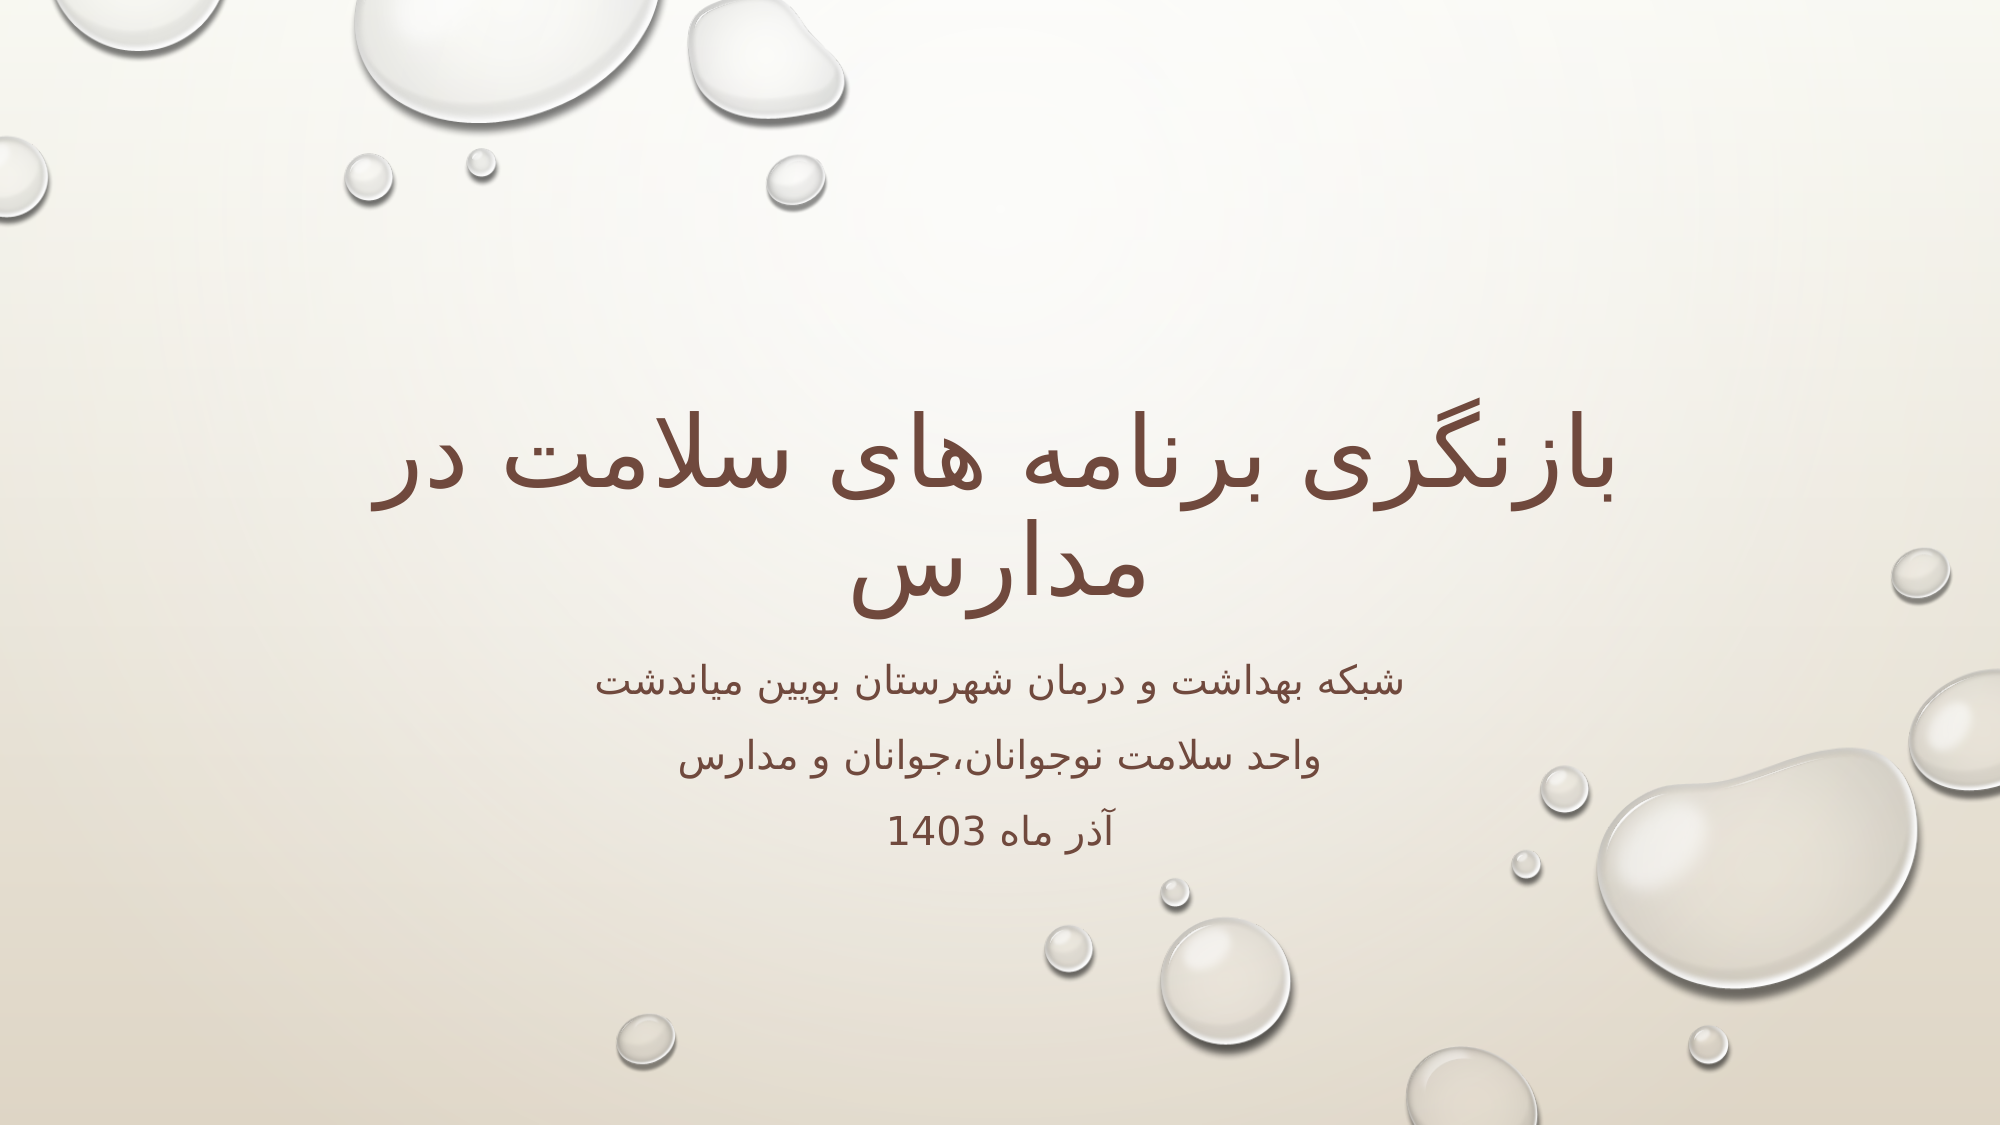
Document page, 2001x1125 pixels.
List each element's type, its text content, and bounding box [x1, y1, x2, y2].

title بازنگری برنامه های سلامت در مدارس [287, 213, 1713, 625]
picture [0, 0, 2000, 1125]
subtitle شبکه بهداشت و درمان شهرستان بویین میاندشت واحد سلامت نوجوانان،جوانان و مدارس آذر ماه 1403 [287, 637, 1713, 863]
